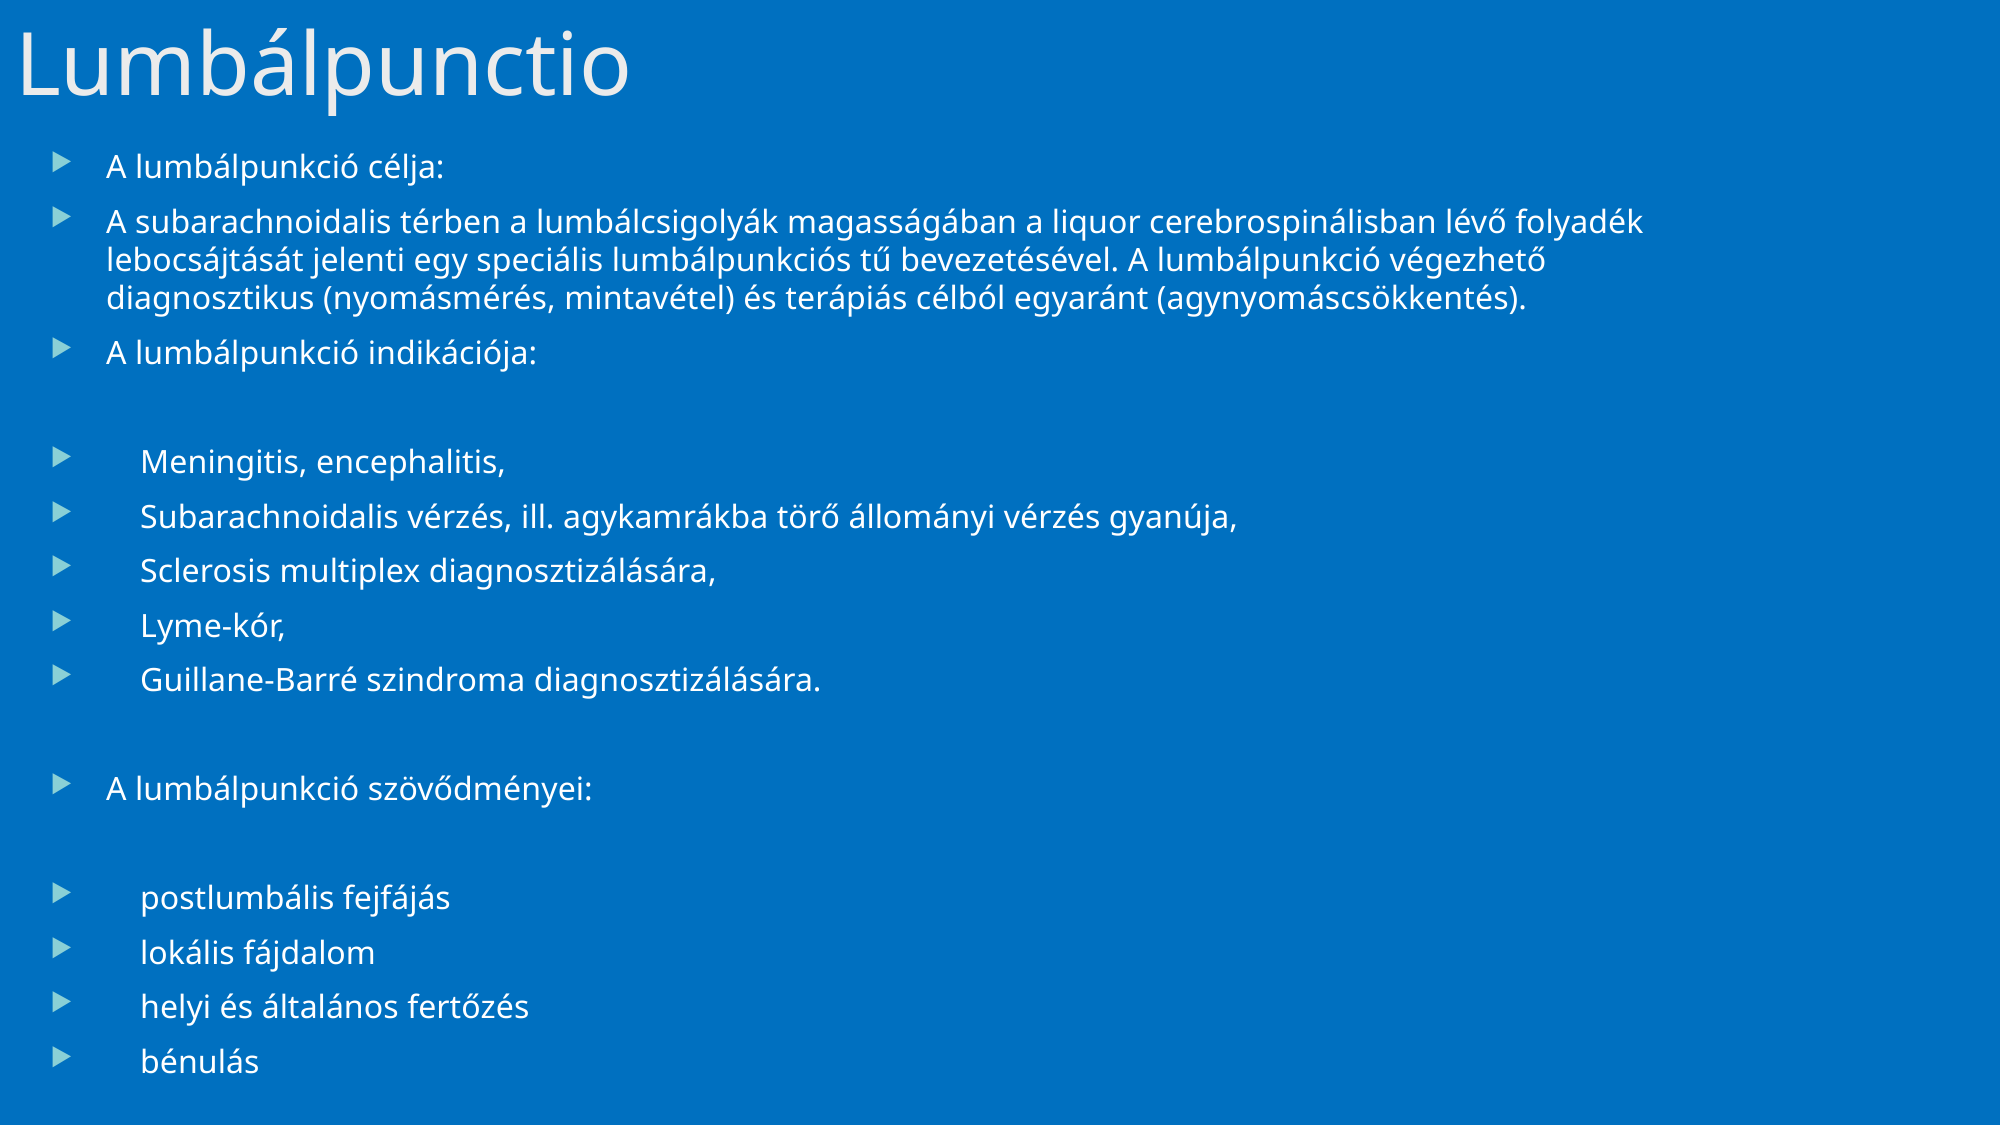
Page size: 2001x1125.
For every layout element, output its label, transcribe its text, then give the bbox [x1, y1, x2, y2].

list A lumbálpunkció célja: A subarachnoidalis térben a lumbálcsigolyák magasságában a liquor cerebrospinálisban lévő folyadék lebocsájtását jelenti egy speciális lumbálpunkciós tű bevezetésével. A lumbálpunkció végezhető diagnosztikus (nyomásmérés, mintavétel) és terápiás célból egyaránt (agynyomáscsökkentés). A lumbálpunkció indikációja: Meningitis, encephalitis, Subarachnoidalis vérzés, ill. agykamrákba törő állományi vérzés gyanúja, Sclerosis multiplex diagnosztizálására, Lyme-kór, Guillane-Barré szindroma diagnosztizálására. A lumbálpunkció szövődményei: postlumbális fejfájás lokális fájdalom helyi és általános fertőzés bénulás [35, 138, 1710, 1106]
title Lumbálpunctio [0, 0, 1543, 139]
